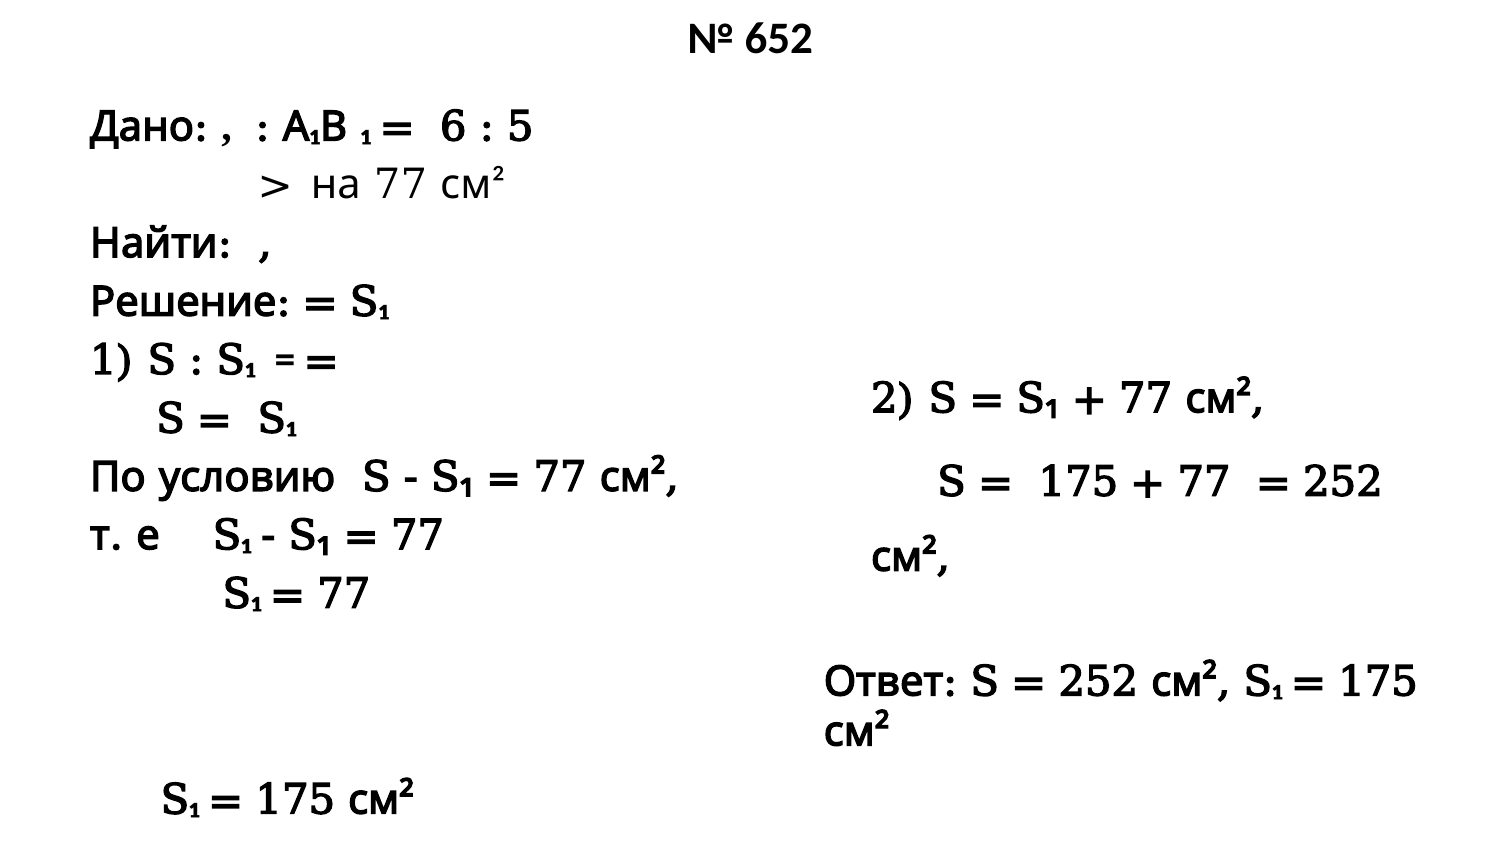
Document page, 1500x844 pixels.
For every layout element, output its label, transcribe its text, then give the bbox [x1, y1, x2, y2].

title № 652 [75, 1, 1425, 71]
text_box Ответ: S = 252 см², S₁ = 175 см² [809, 646, 1436, 761]
text_box S₁ = 175 см² [145, 764, 442, 830]
text_box 2) S = S₁ + 77 см², S = 175 + 77 = 252 см², [856, 338, 1459, 587]
